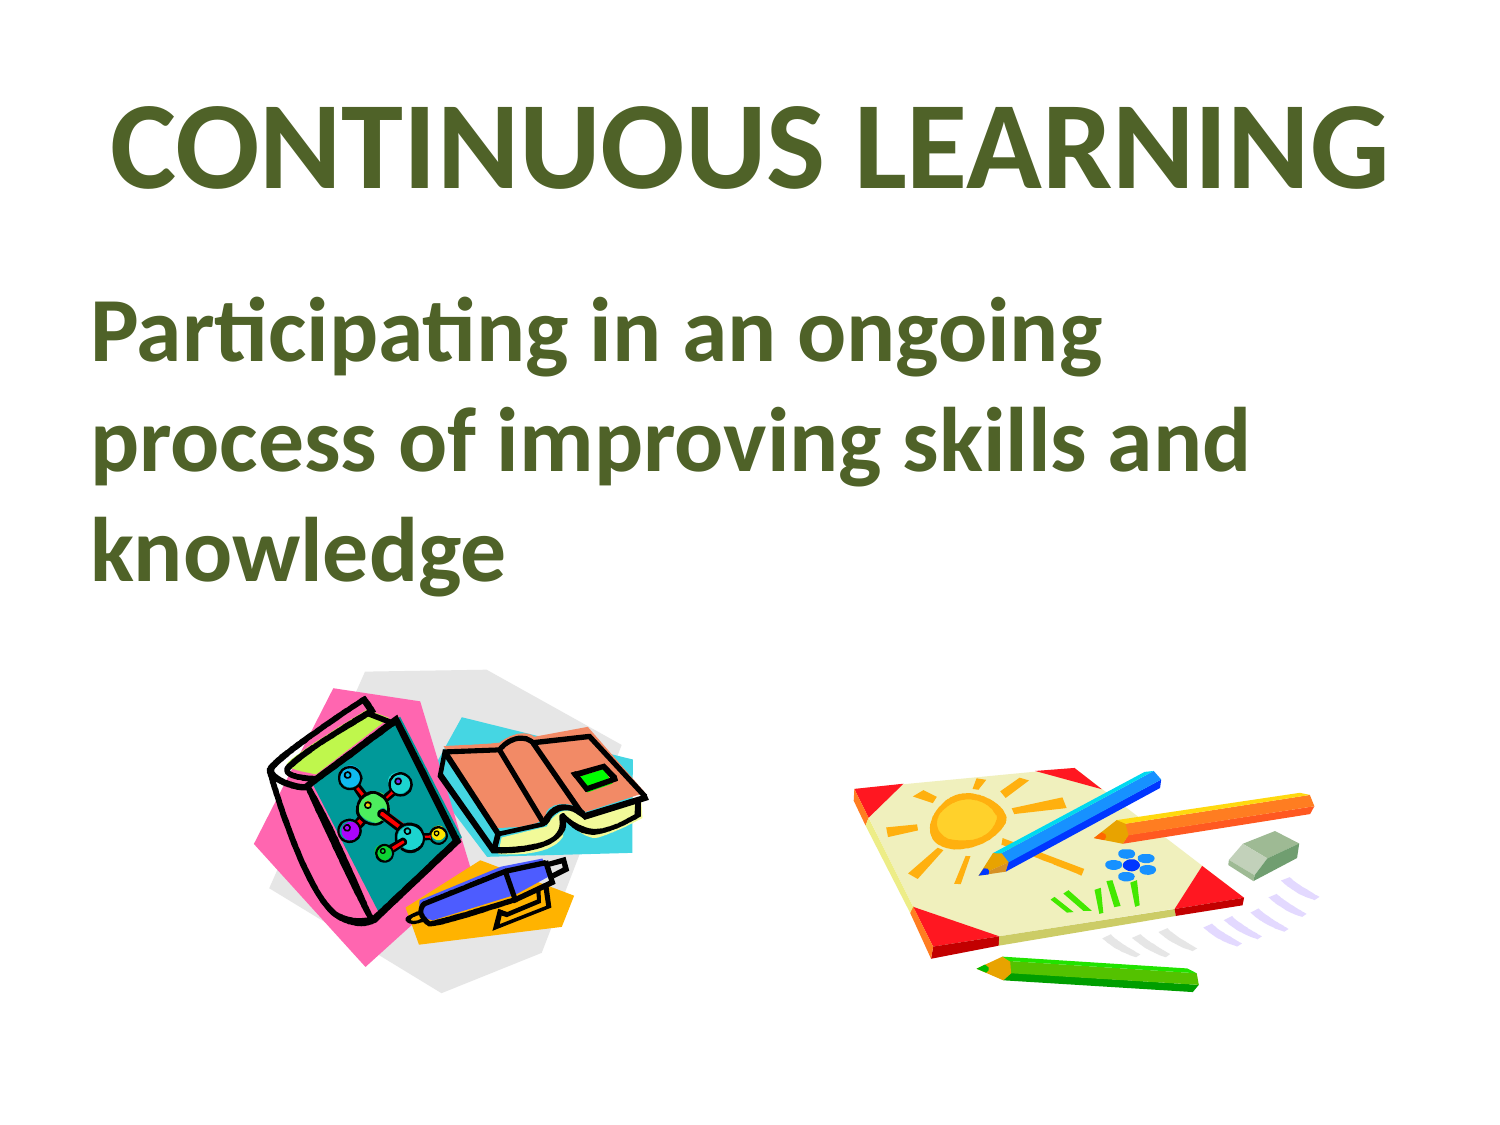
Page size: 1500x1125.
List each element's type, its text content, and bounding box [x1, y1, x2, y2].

list Participating in an ongoing process of improving skills and knowledge [75, 262, 1425, 1005]
picture [852, 767, 1326, 999]
picture [253, 664, 655, 999]
title CONTINUOUS LEARNING [75, 45, 1425, 233]
